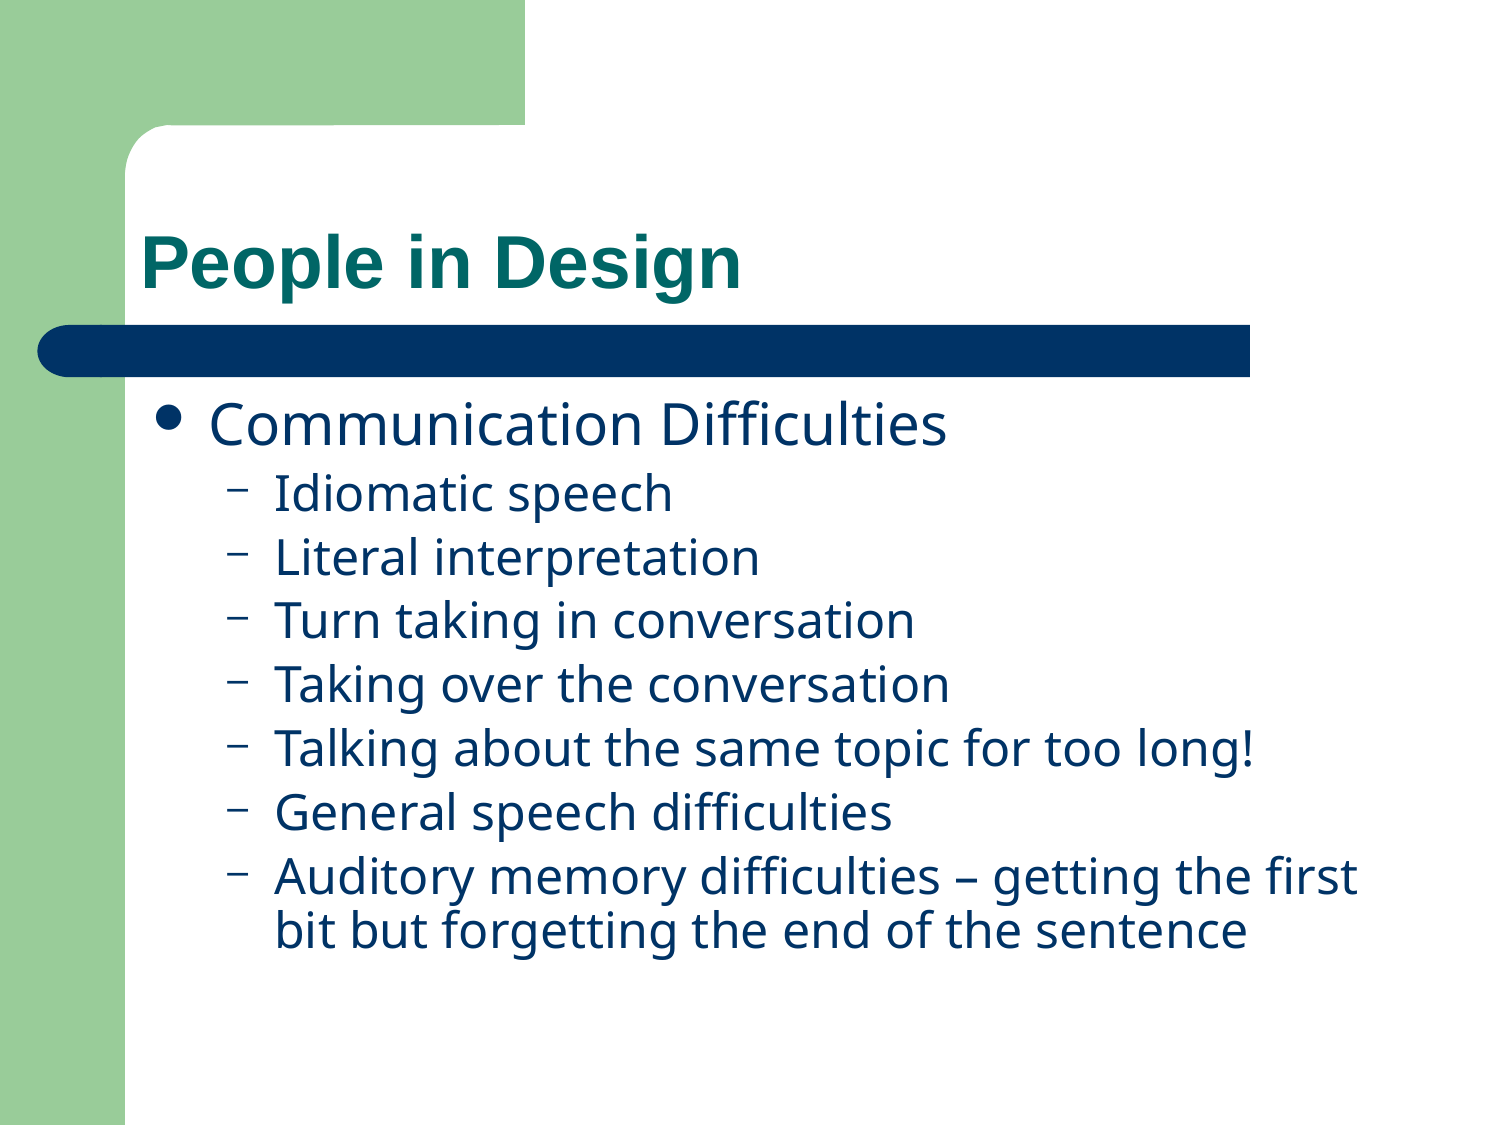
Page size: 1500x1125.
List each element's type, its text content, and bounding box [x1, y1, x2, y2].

title People in Design [124, 124, 1426, 313]
list Communication Difficulties Idiomatic speech Literal interpretation Turn taking in conversation Taking over the conversation Talking about the same topic for too long! General speech difficulties Auditory memory difficulties – getting the first bit but forgetting the end of the sentence [137, 387, 1400, 999]
